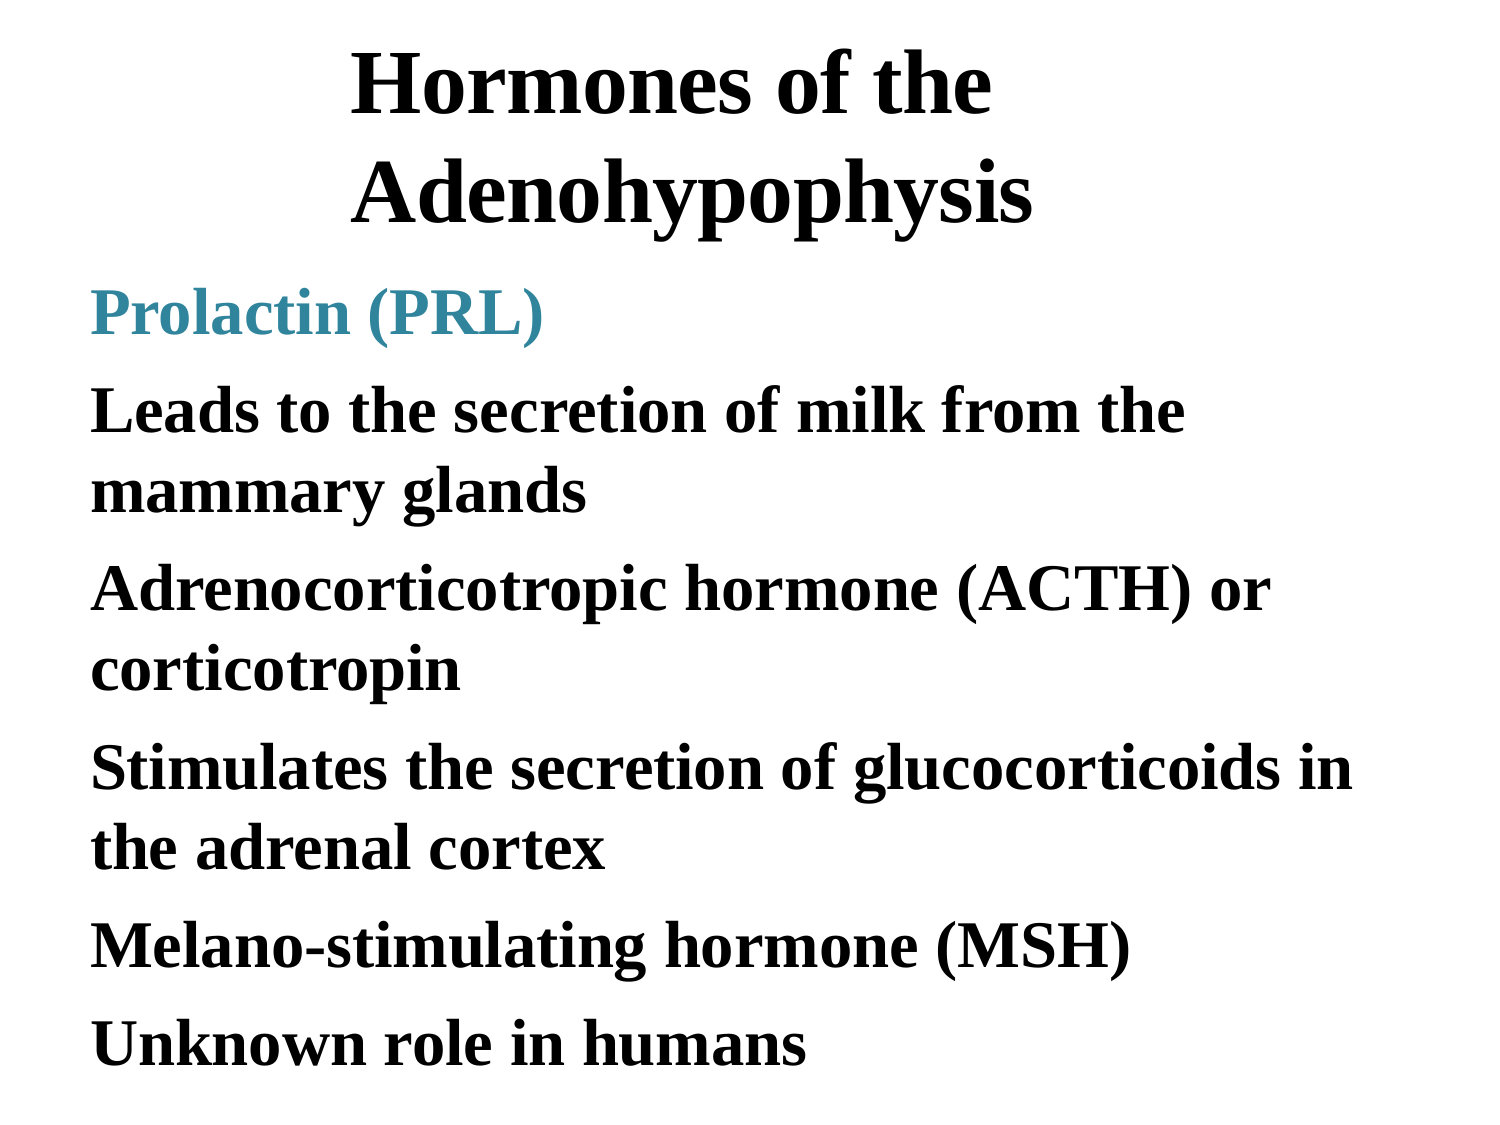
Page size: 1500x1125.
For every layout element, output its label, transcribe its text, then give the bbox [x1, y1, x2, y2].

title Hormones of the Adenohypophysis [348, 19, 1369, 242]
text_box Prolactin (PRL) Leads to the secretion of milk from the mammary glands Adrenocorticotropic hormone (ACTH) or corticotropin Stimulates the secretion of glucocorticoids in the adrenal cortex Melano-stimulating hormone (MSH) Unknown role in humans [87, 249, 1369, 1125]
